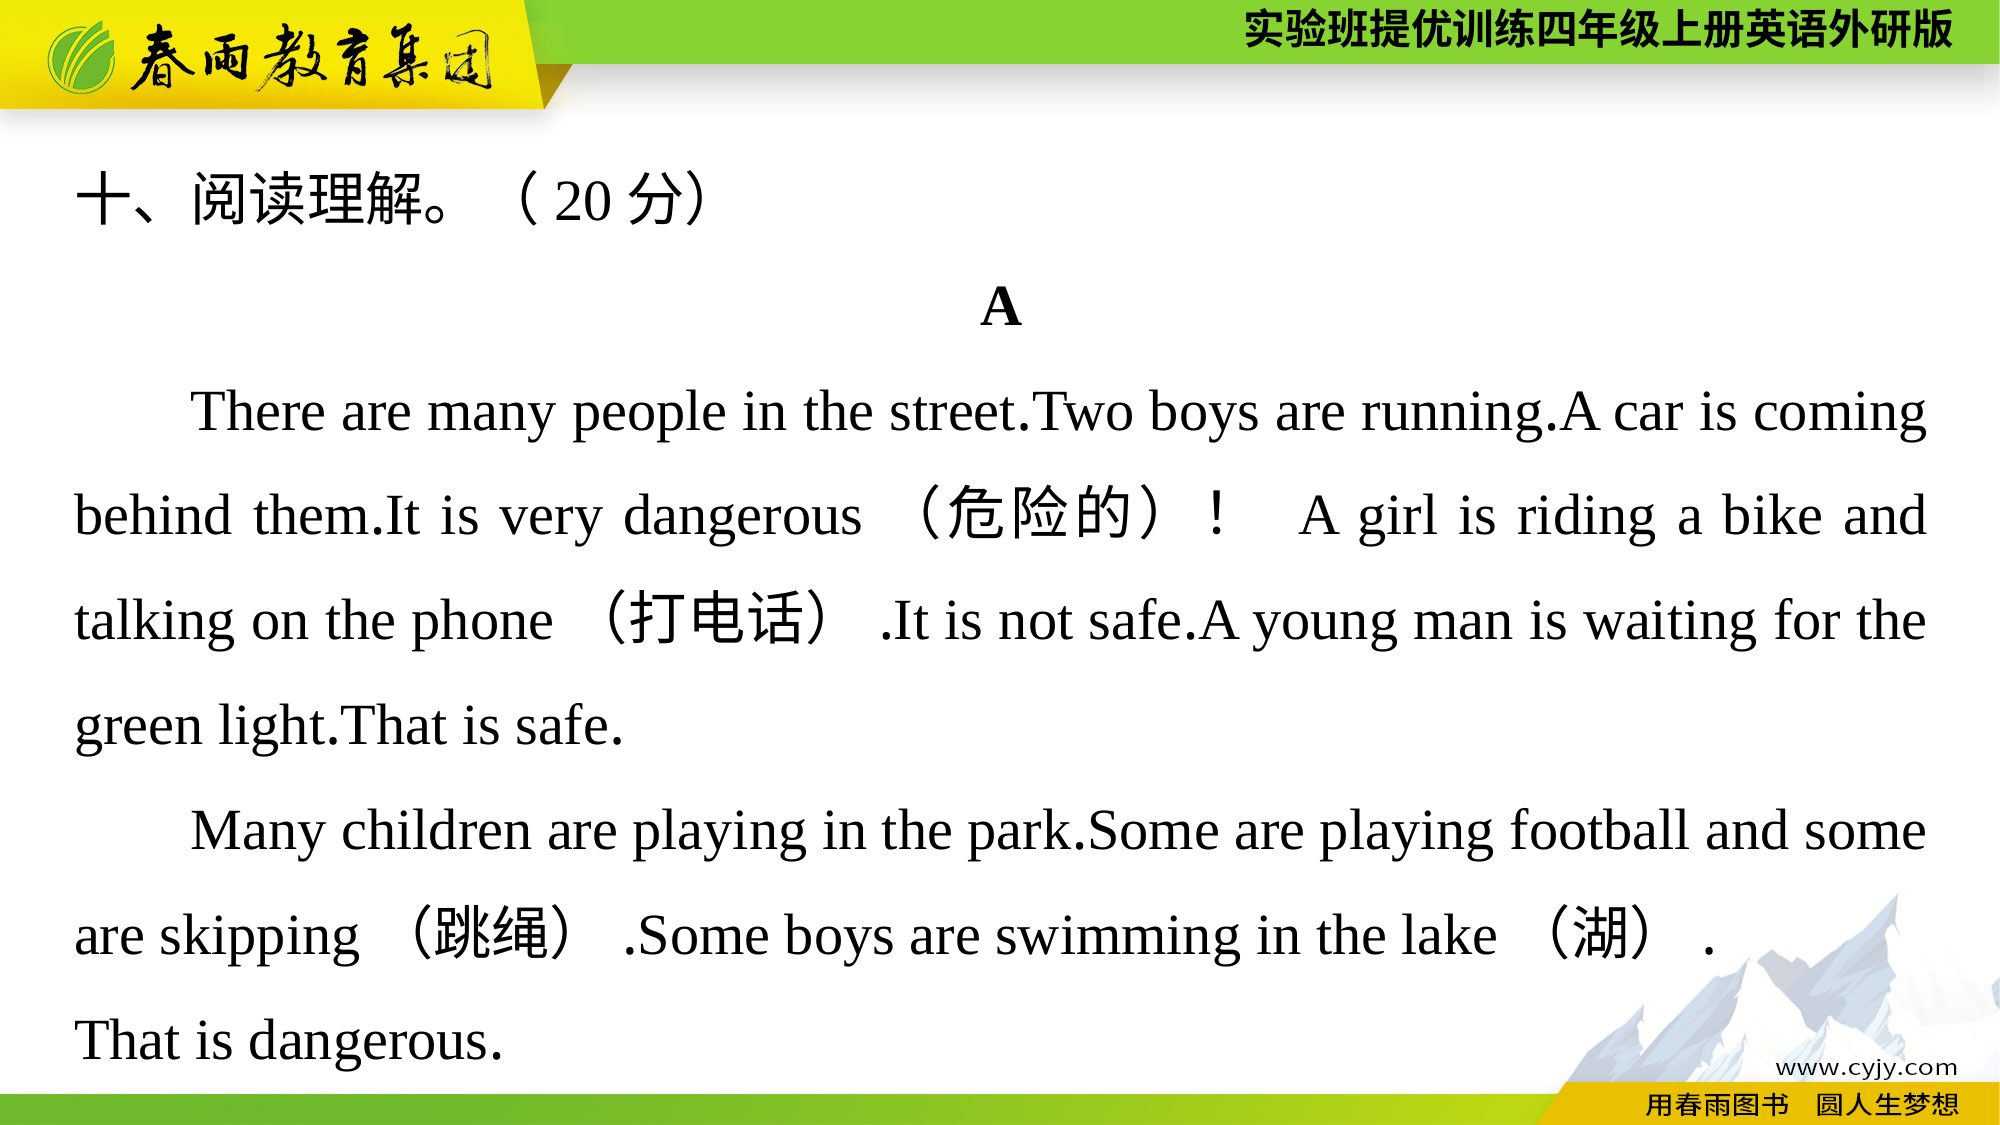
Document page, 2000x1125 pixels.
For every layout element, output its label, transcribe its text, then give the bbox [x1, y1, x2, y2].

list 十、阅读理解。（20分） A There are many people in the street.Two boys are running.A car is coming behind them.It is very dangerous（危险的）！ A girl is riding a bike and talking on the phone（打电话）.It is not safe.A young man is waiting for the green light.That is safe. Many children are playing in the park.Some are playing football and some are skipping（跳绳）.Some boys are swimming in the lake（湖）. That is dangerous. [59, 119, 1944, 1089]
picture [0, 0, 2000, 1125]
